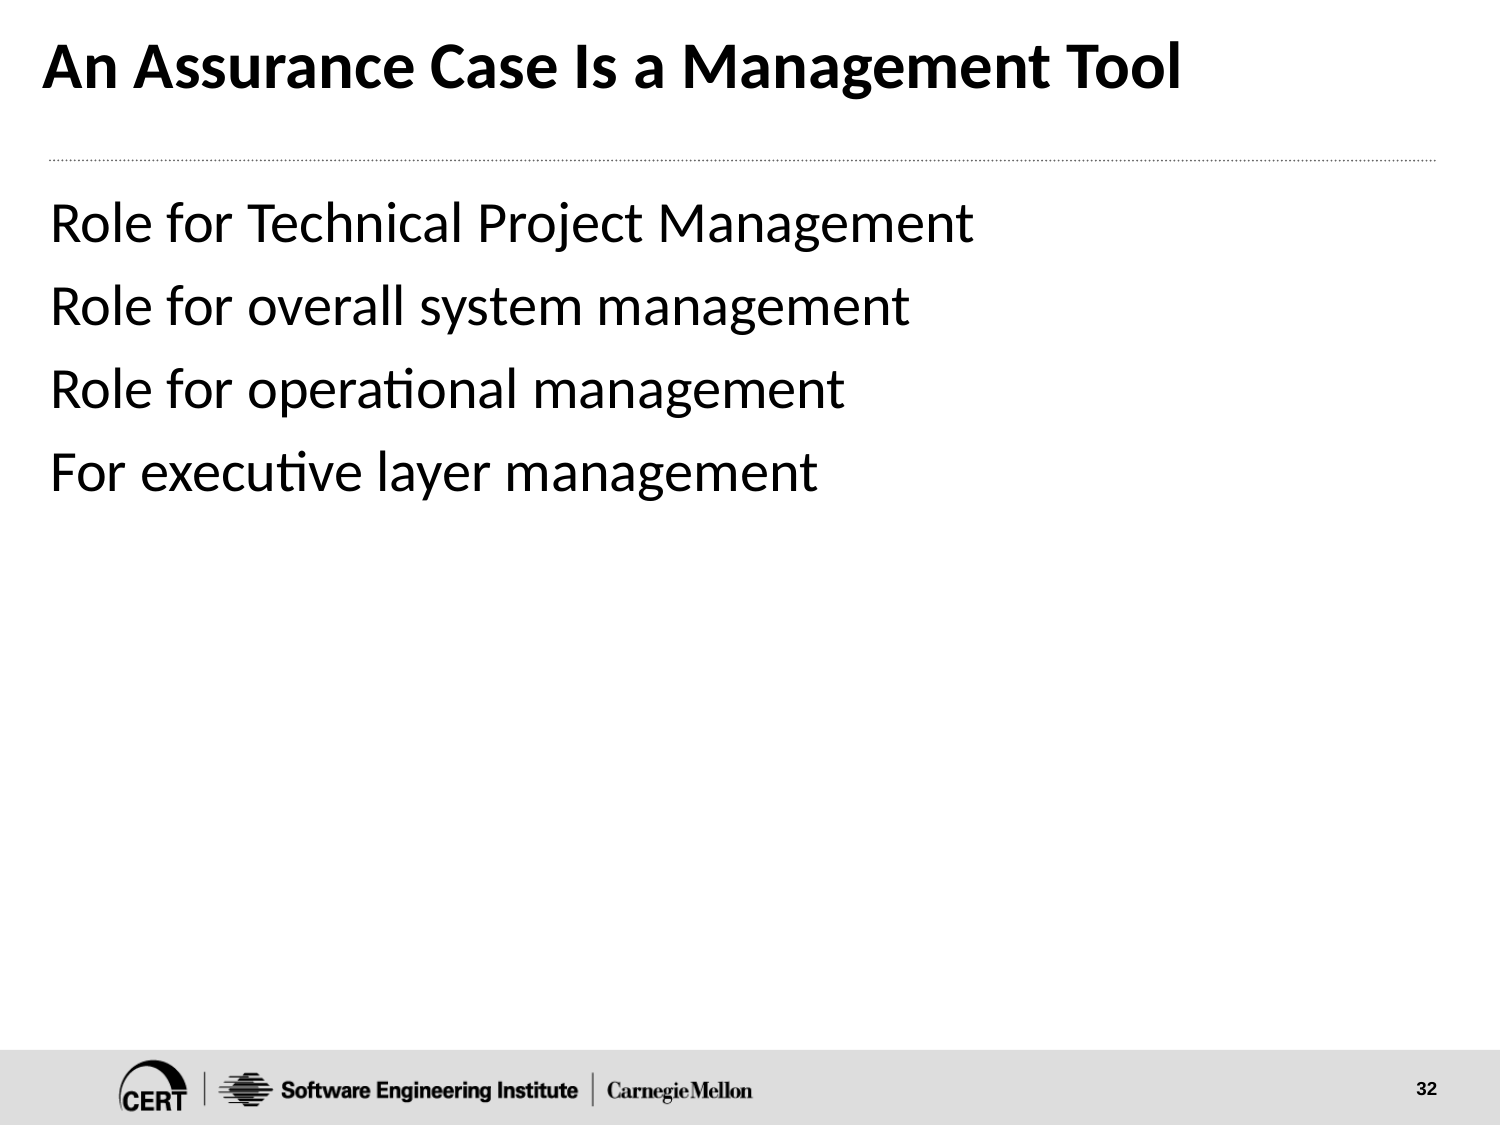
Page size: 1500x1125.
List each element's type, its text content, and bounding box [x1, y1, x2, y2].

title An Assurance Case Is a Management Tool [42, 37, 1434, 155]
picture [102, 1056, 765, 1117]
list Role for Technical Project Management Role for overall system management Role for operational management For executive layer management [49, 187, 1438, 1001]
